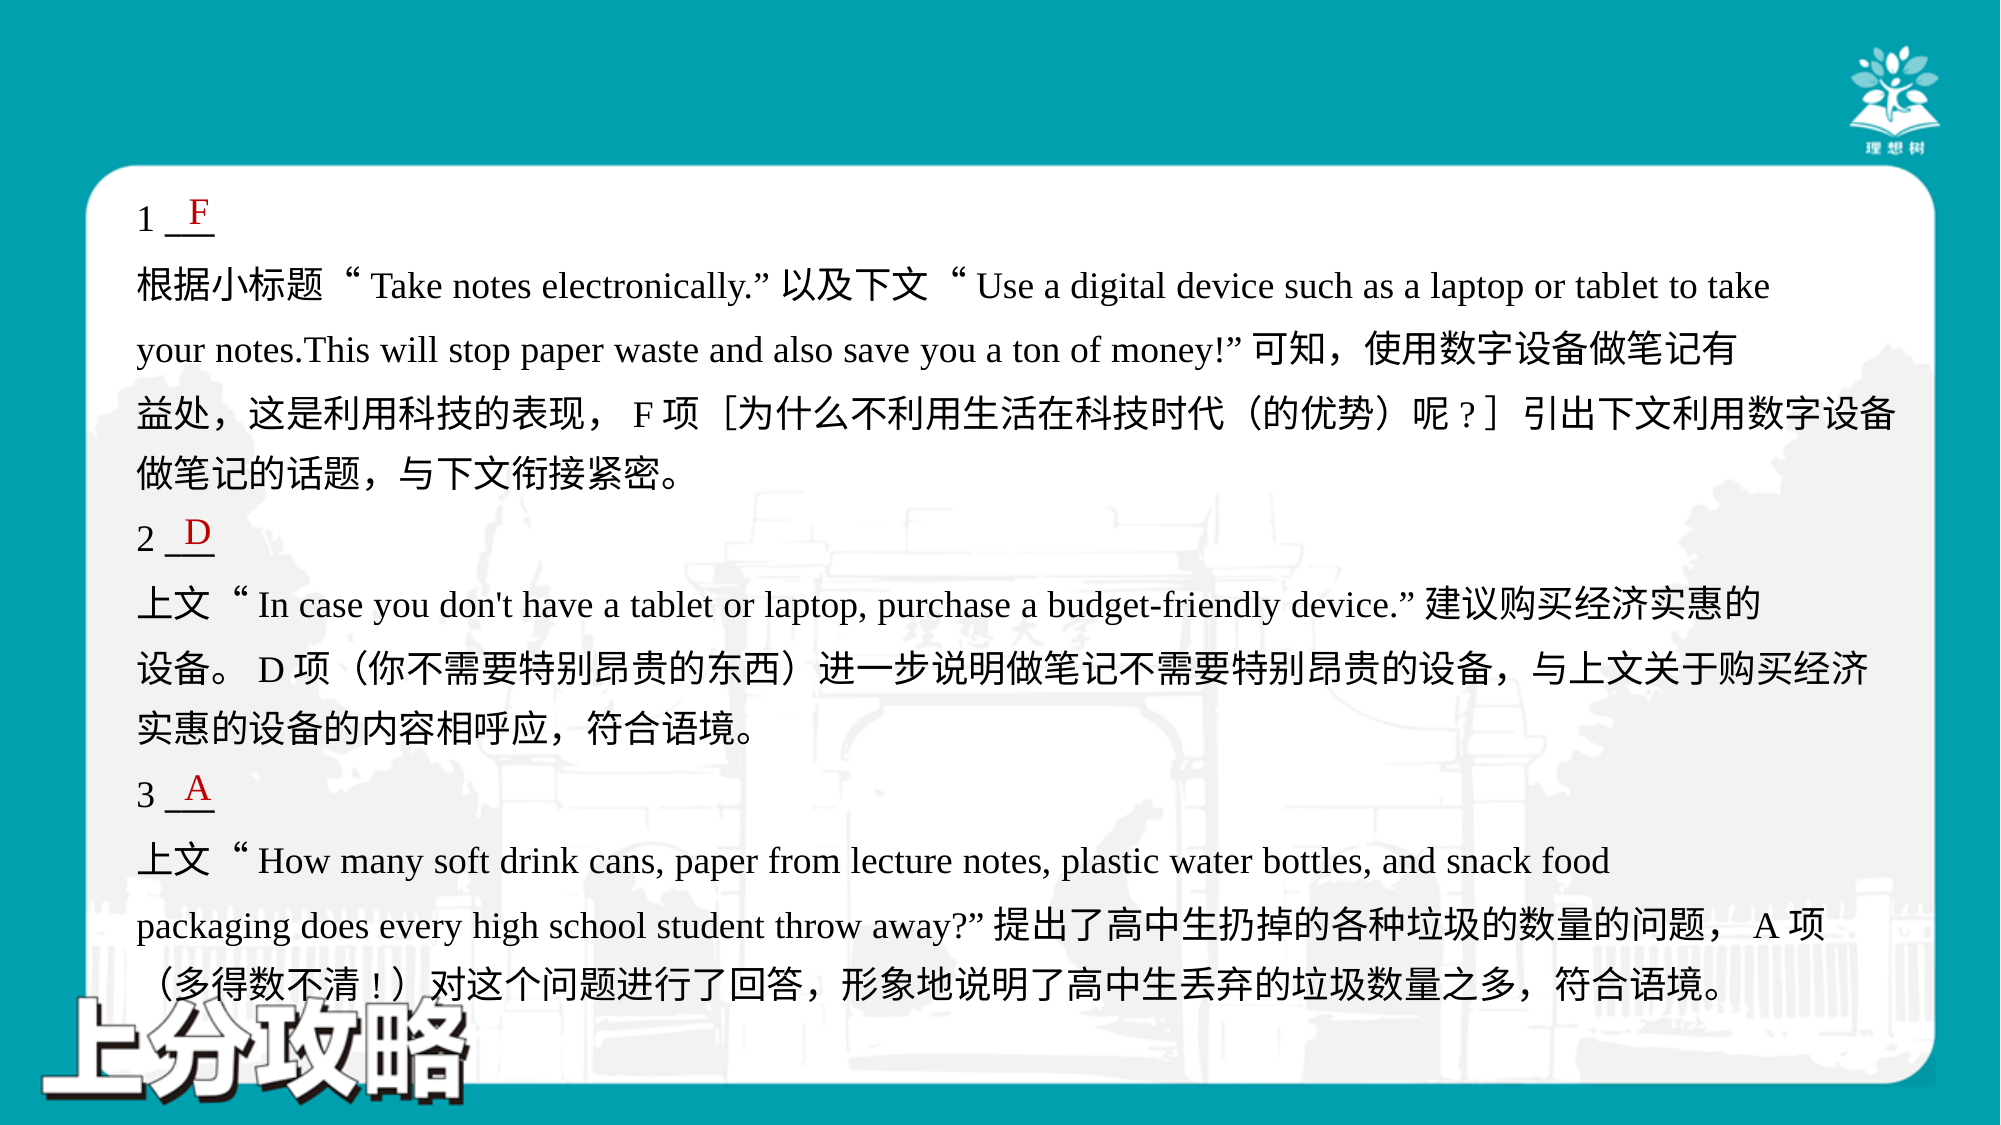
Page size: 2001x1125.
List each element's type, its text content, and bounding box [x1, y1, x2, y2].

text_box A [170, 745, 226, 803]
picture [0, 0, 2000, 1125]
text_box 3 ___ [136, 753, 1865, 809]
text_box D [170, 489, 226, 547]
text_box 2 ___ [136, 496, 1865, 553]
text_box F [174, 169, 223, 227]
text_box 根据小标题“Take notes electronically.”以及下文“Use a digital device such as a laptop or tablet to take your notes.This will stop paper waste and also save you a ton of money!”可知，使用数字设备做笔记有 益处，这是利用科技的表现，F项［为什么不利用生活在科技时代（的优势）呢?］引出下文利用数字设备 做笔记的话题，与下文衔接紧密。 [136, 241, 1865, 490]
text_box 上文“How many soft drink cans, paper from lecture notes, plastic water bottles, and snack food packaging does every high school student throw away?”提出了高中生扔掉的各种垃圾的数量的问题，A项 （多得数不清!）对这个问题进行了回答，形象地说明了高中生丢弃的垃圾数量之多，符合语境。 [136, 816, 1865, 1001]
text_box 1 ___ [136, 176, 1865, 233]
text_box 上文“In case you don't have a tablet or laptop, purchase a budget-friendly device.”建议购买经济实惠的 设备。D项（你不需要特别昂贵的东西）进一步说明做笔记不需要特别昂贵的设备，与上文关于购买经济 实惠的设备的内容相呼应，符合语境。 [136, 560, 1865, 745]
